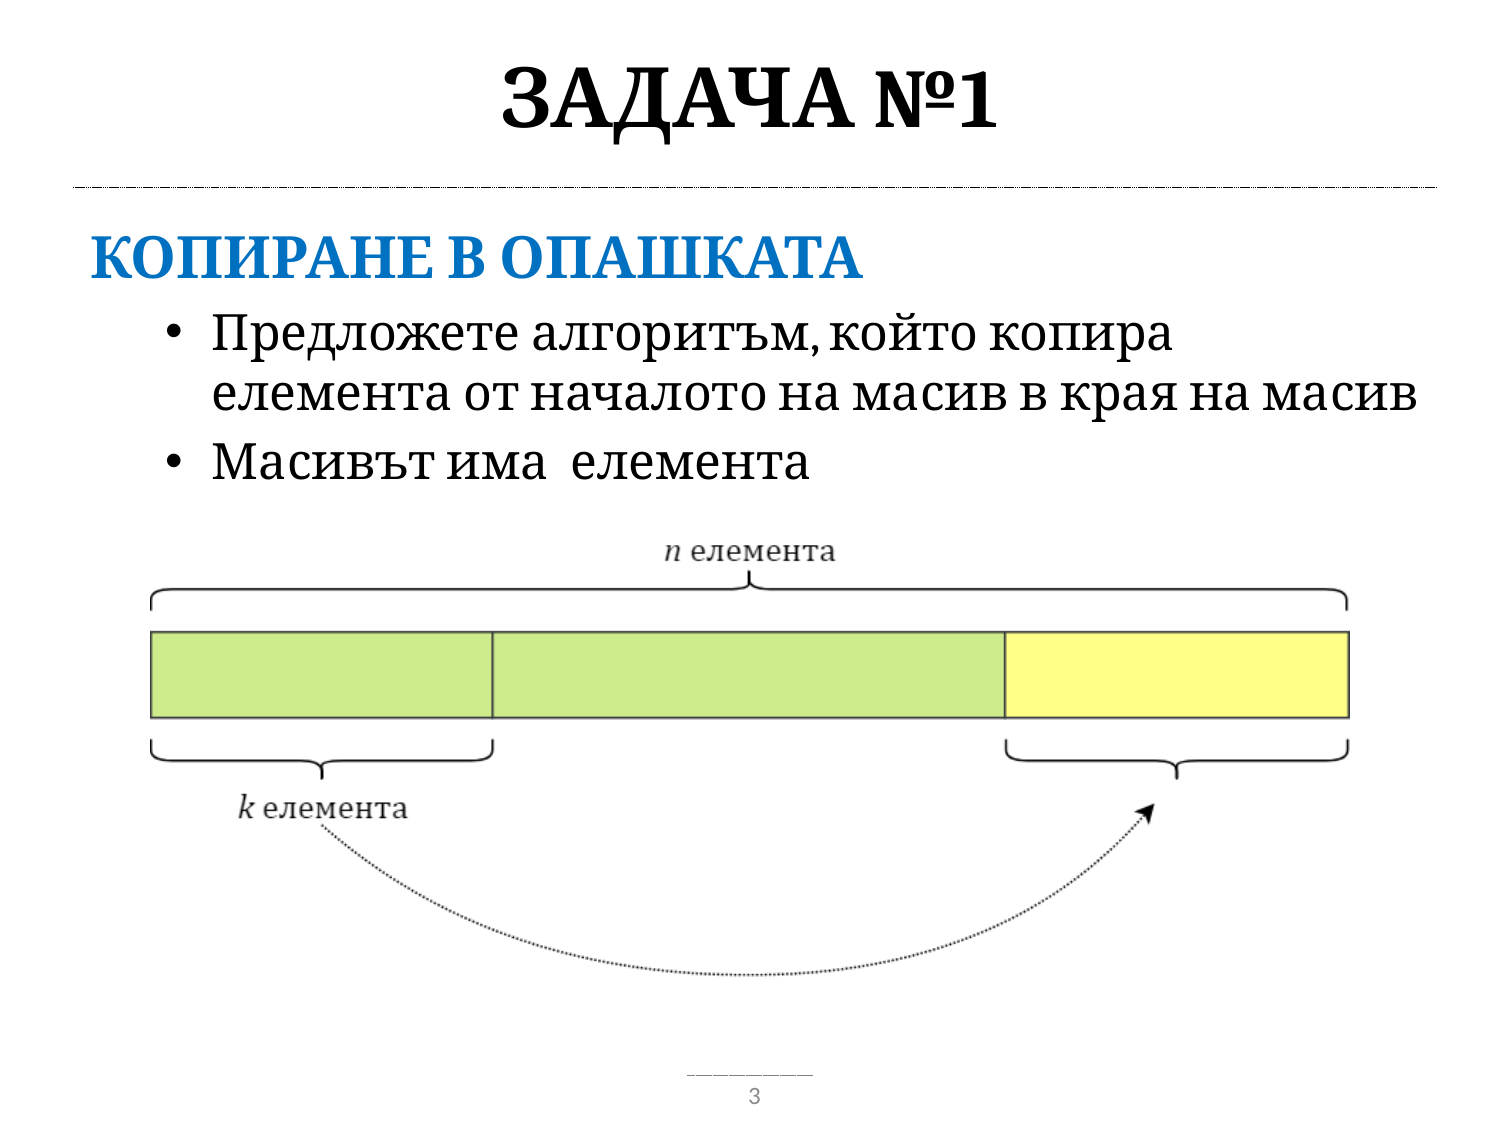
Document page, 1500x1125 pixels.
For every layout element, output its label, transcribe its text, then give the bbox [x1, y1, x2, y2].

slide_number 3 [579, 1065, 930, 1125]
picture [149, 524, 1351, 977]
title Задача №1 [0, 0, 1500, 188]
